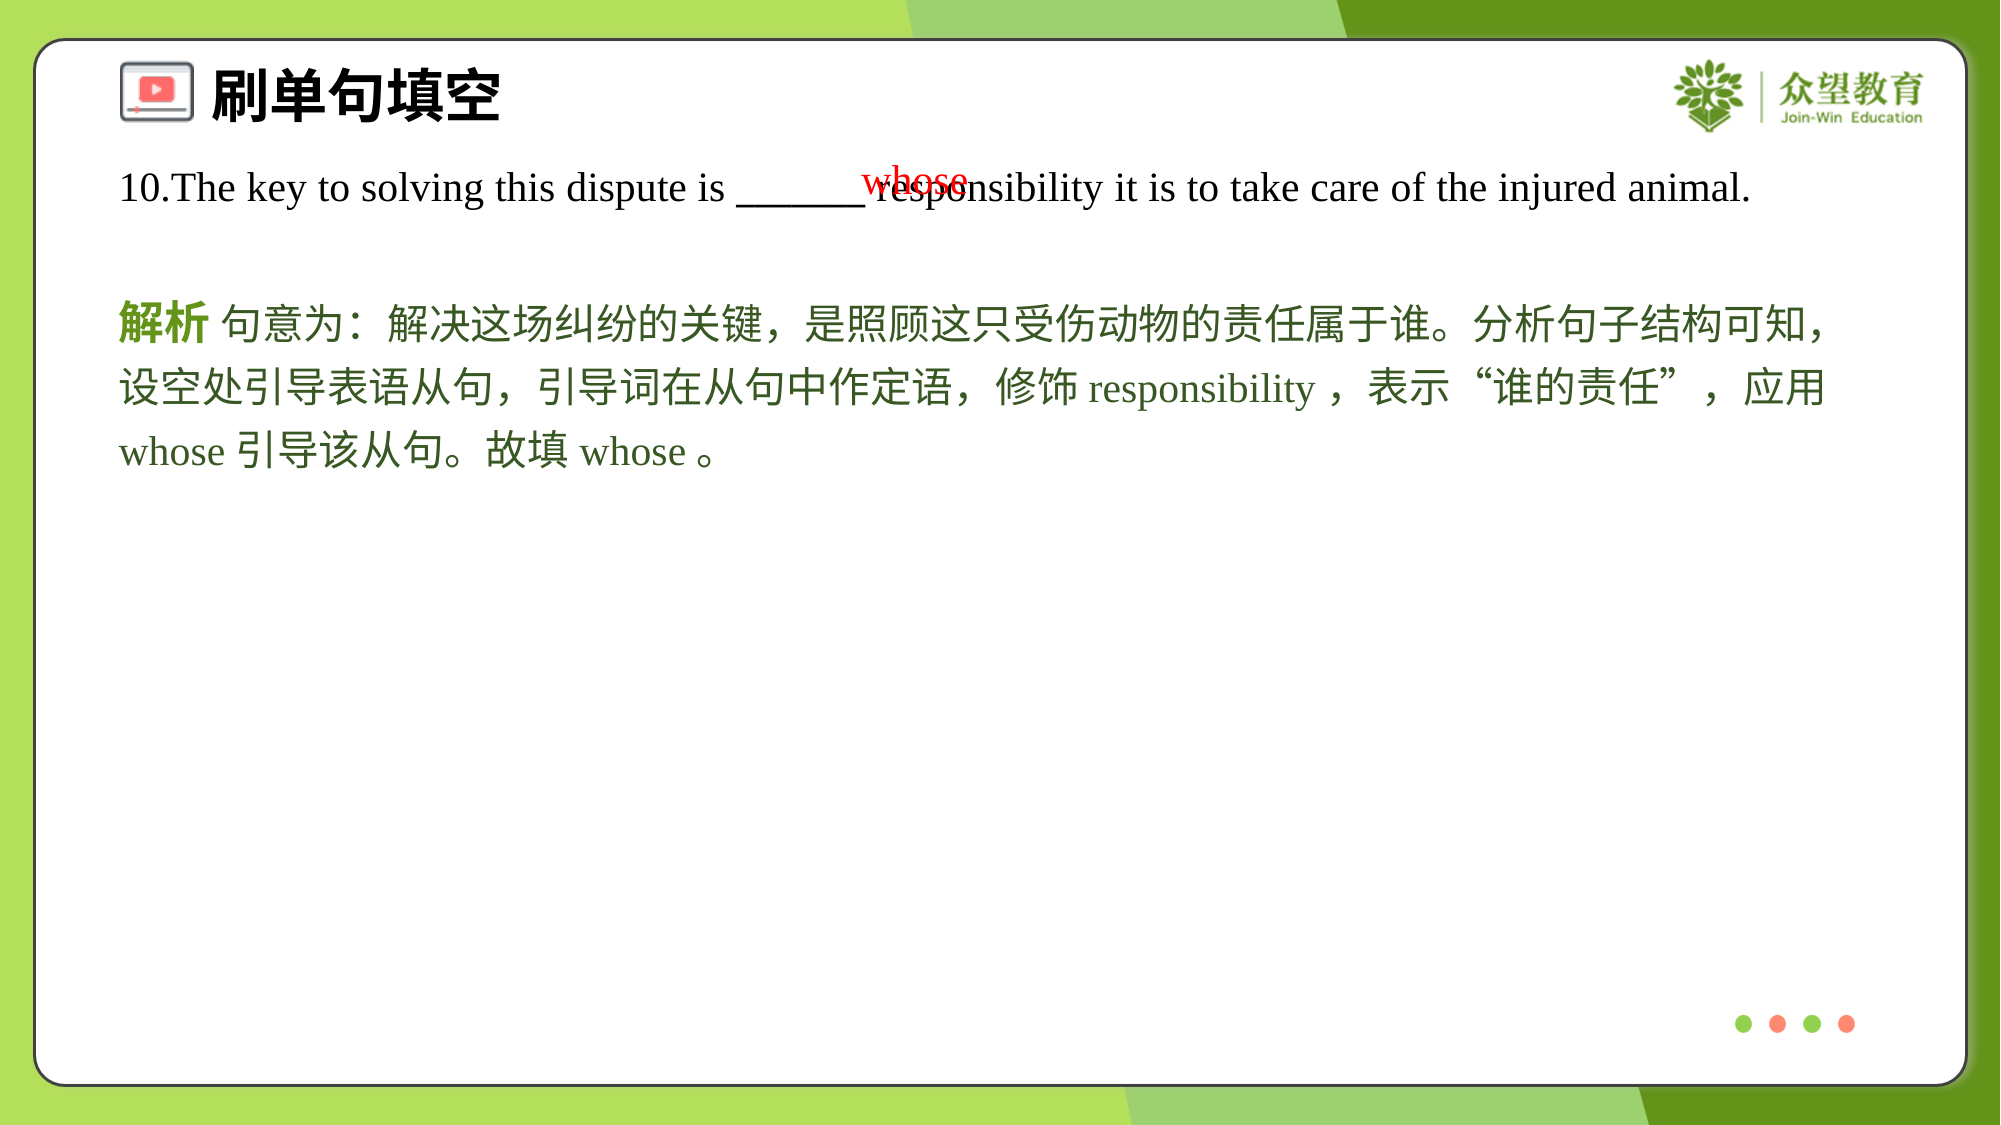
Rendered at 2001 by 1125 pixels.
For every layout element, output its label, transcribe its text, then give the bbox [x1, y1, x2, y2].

text_box 解析 句意为：解决这场纠纷的关键，是照顾这只受伤动物的责任属于谁。分析句子结构可知，设空处引导表语从句，引导词在从句中作定语，修饰responsibility，表示“谁的责任”，应用whose引导该从句。故填whose。 [118, 279, 1883, 469]
text_box whose [857, 140, 973, 199]
text_box 10.The key to solving this dispute is _______ responsibility it is to take care of the injured animal. [118, 146, 1883, 267]
picture [0, 0, 2000, 1125]
